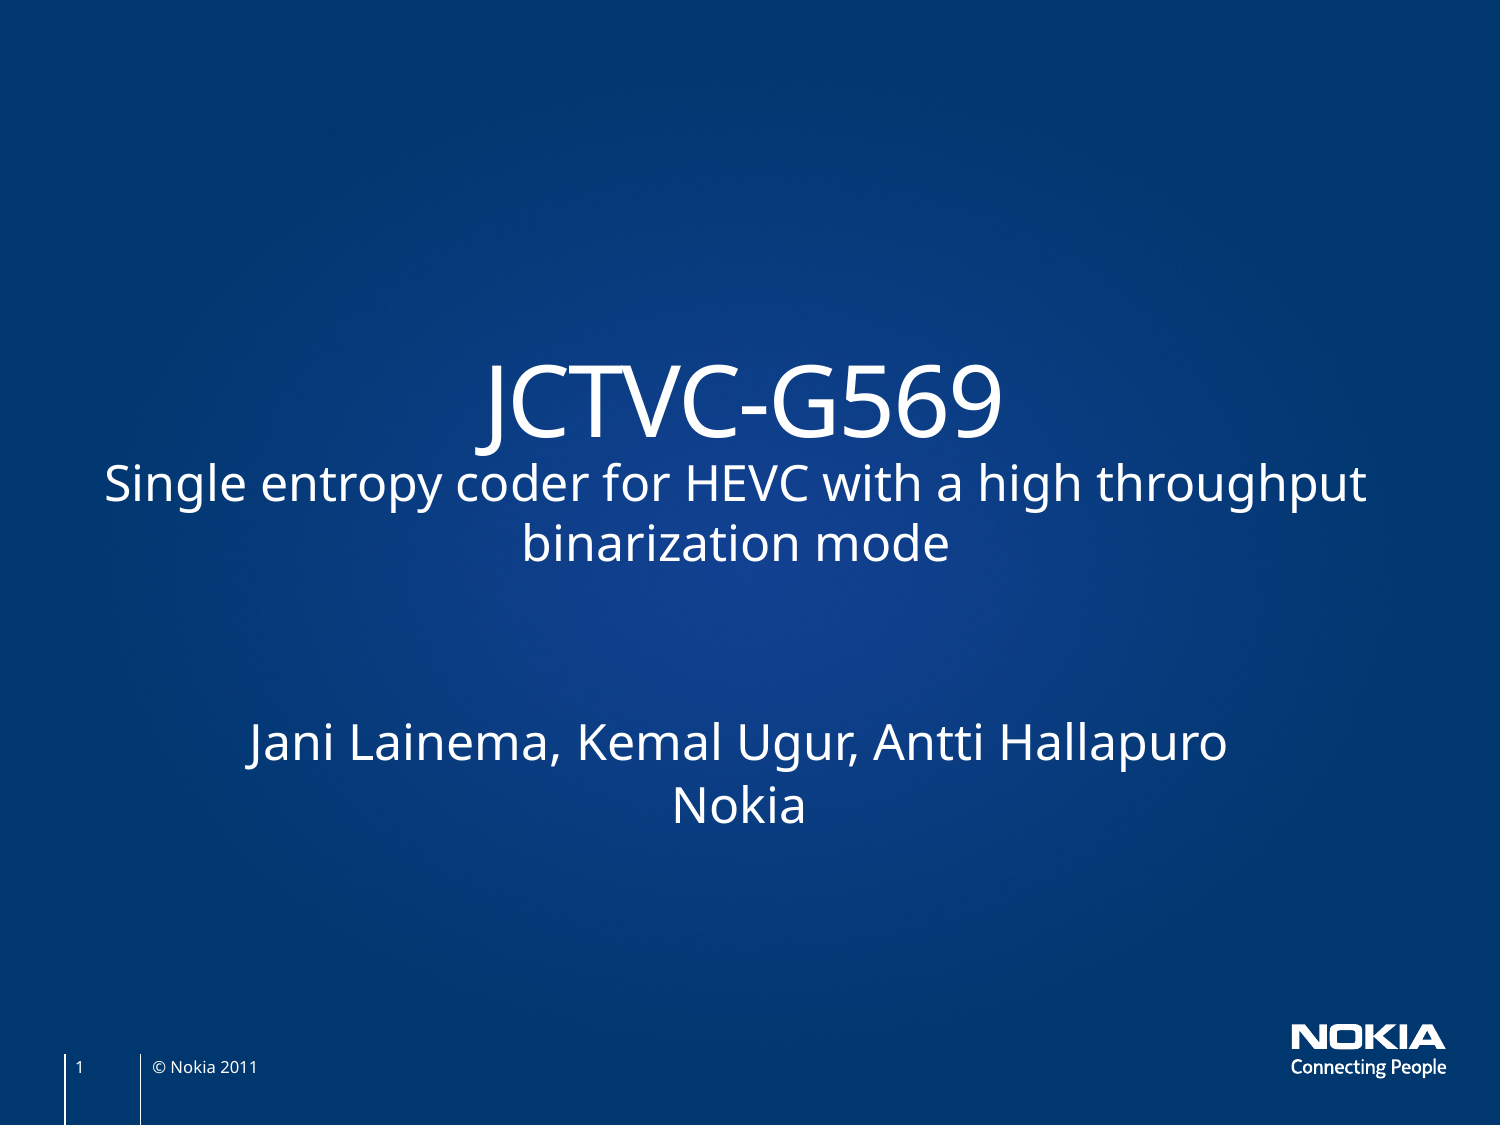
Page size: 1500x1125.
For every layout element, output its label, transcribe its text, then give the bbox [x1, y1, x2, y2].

title JCTVC-G569 [56, 337, 1433, 459]
footer © Nokia 2011 [152, 1057, 1231, 1079]
picture [0, 0, 1500, 1125]
slide_number 1 [75, 1058, 124, 1079]
list Jani Lainema, Kemal Ugur, Antti Hallapuro Nokia [56, 710, 1424, 835]
text_box Single entropy coder for HEVC with a high throughput binarization mode [53, 450, 1420, 572]
